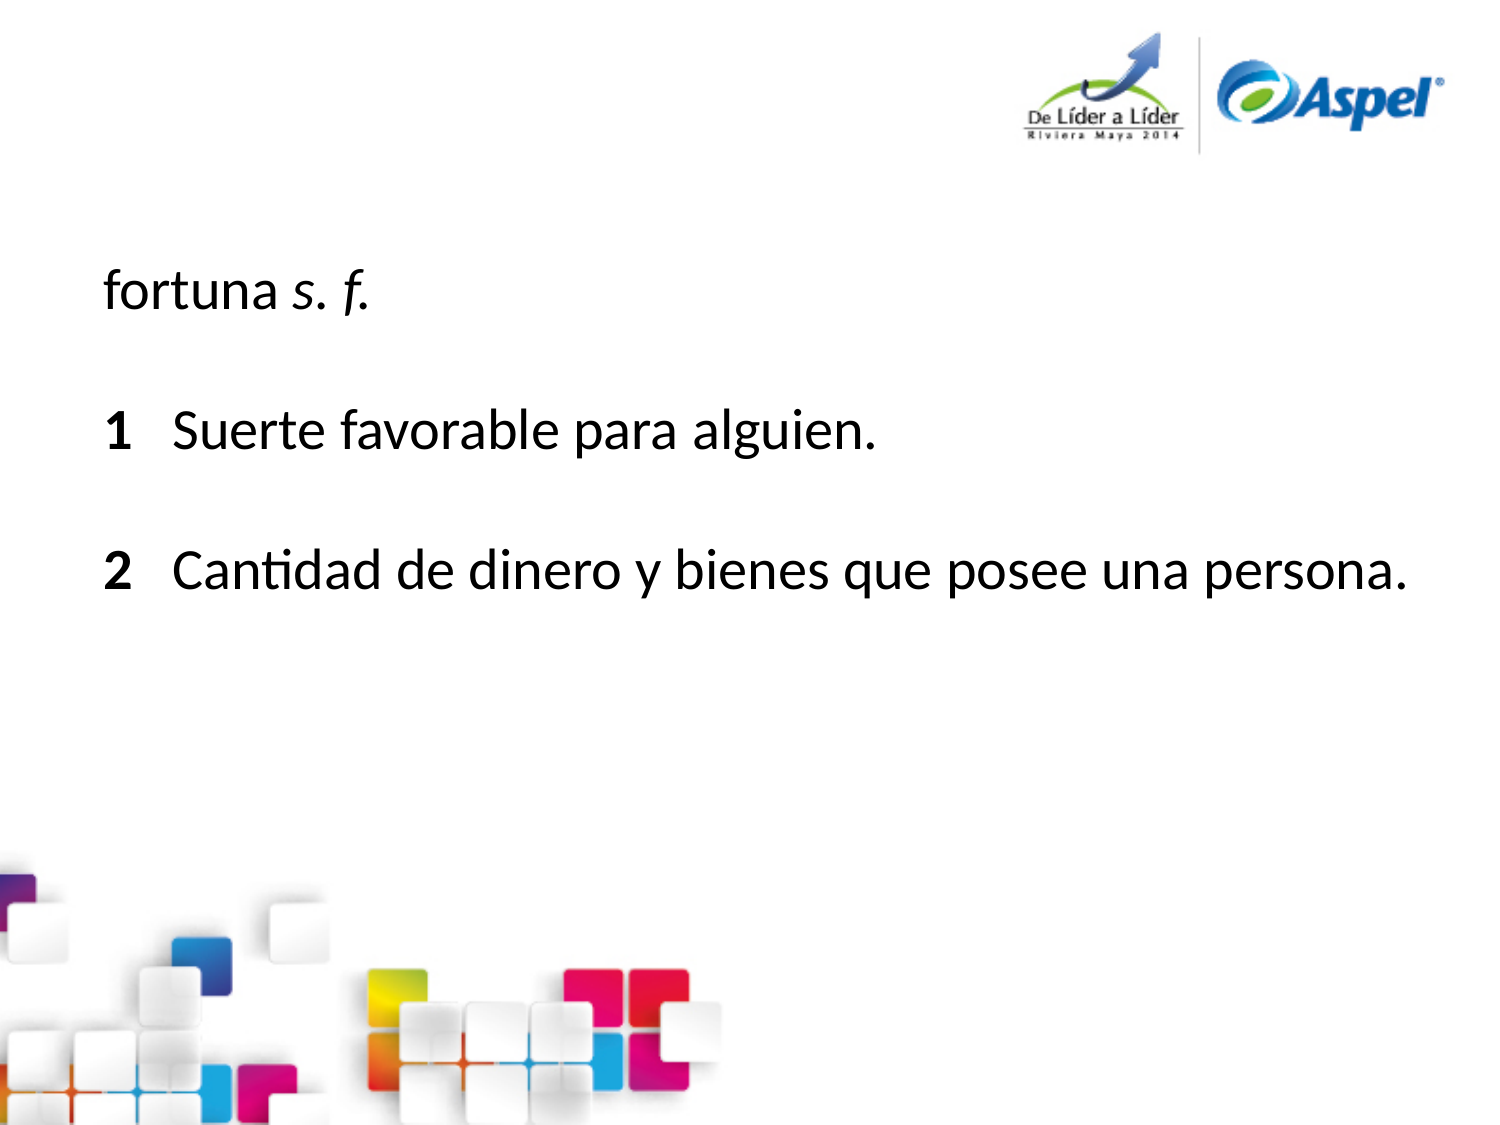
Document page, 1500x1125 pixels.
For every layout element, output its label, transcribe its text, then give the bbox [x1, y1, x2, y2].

picture [0, 0, 1500, 1125]
text_box fortuna s. f. 1 Suerte favorable para alguien. 2 Cantidad de dinero y bienes que posee una persona. [88, 243, 1436, 679]
